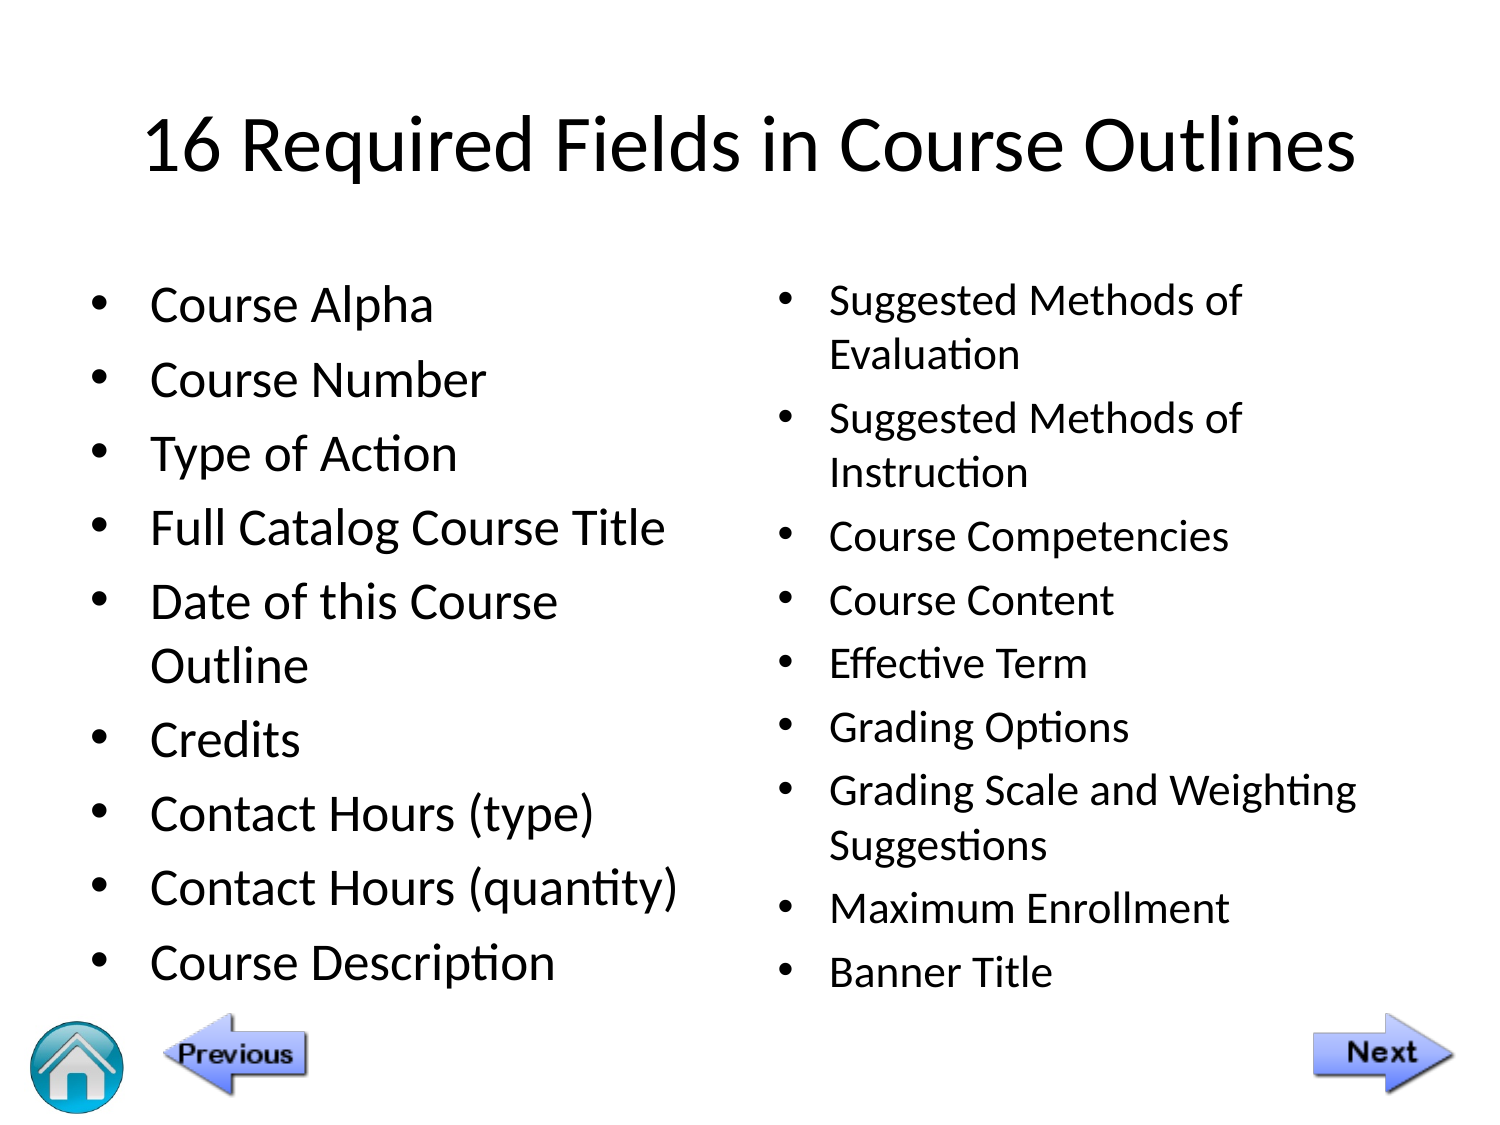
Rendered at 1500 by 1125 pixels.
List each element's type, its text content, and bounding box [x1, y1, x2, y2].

list Suggested Methods of Evaluation Suggested Methods of Instruction Course Competencies Course Content Effective Term Grading Options Grading Scale and Weighting Suggestions Maximum Enrollment Banner Title [762, 262, 1425, 1005]
picture [24, 1014, 129, 1118]
picture [162, 1012, 313, 1102]
list Course Alpha Course Number Type of Action Full Catalog Course Title Date of this Course Outline Credits Contact Hours (type) Contact Hours (quantity) Course Description [75, 262, 738, 1005]
picture [1312, 1012, 1460, 1100]
title 16 Required Fields in Course Outlines [75, 45, 1425, 233]
